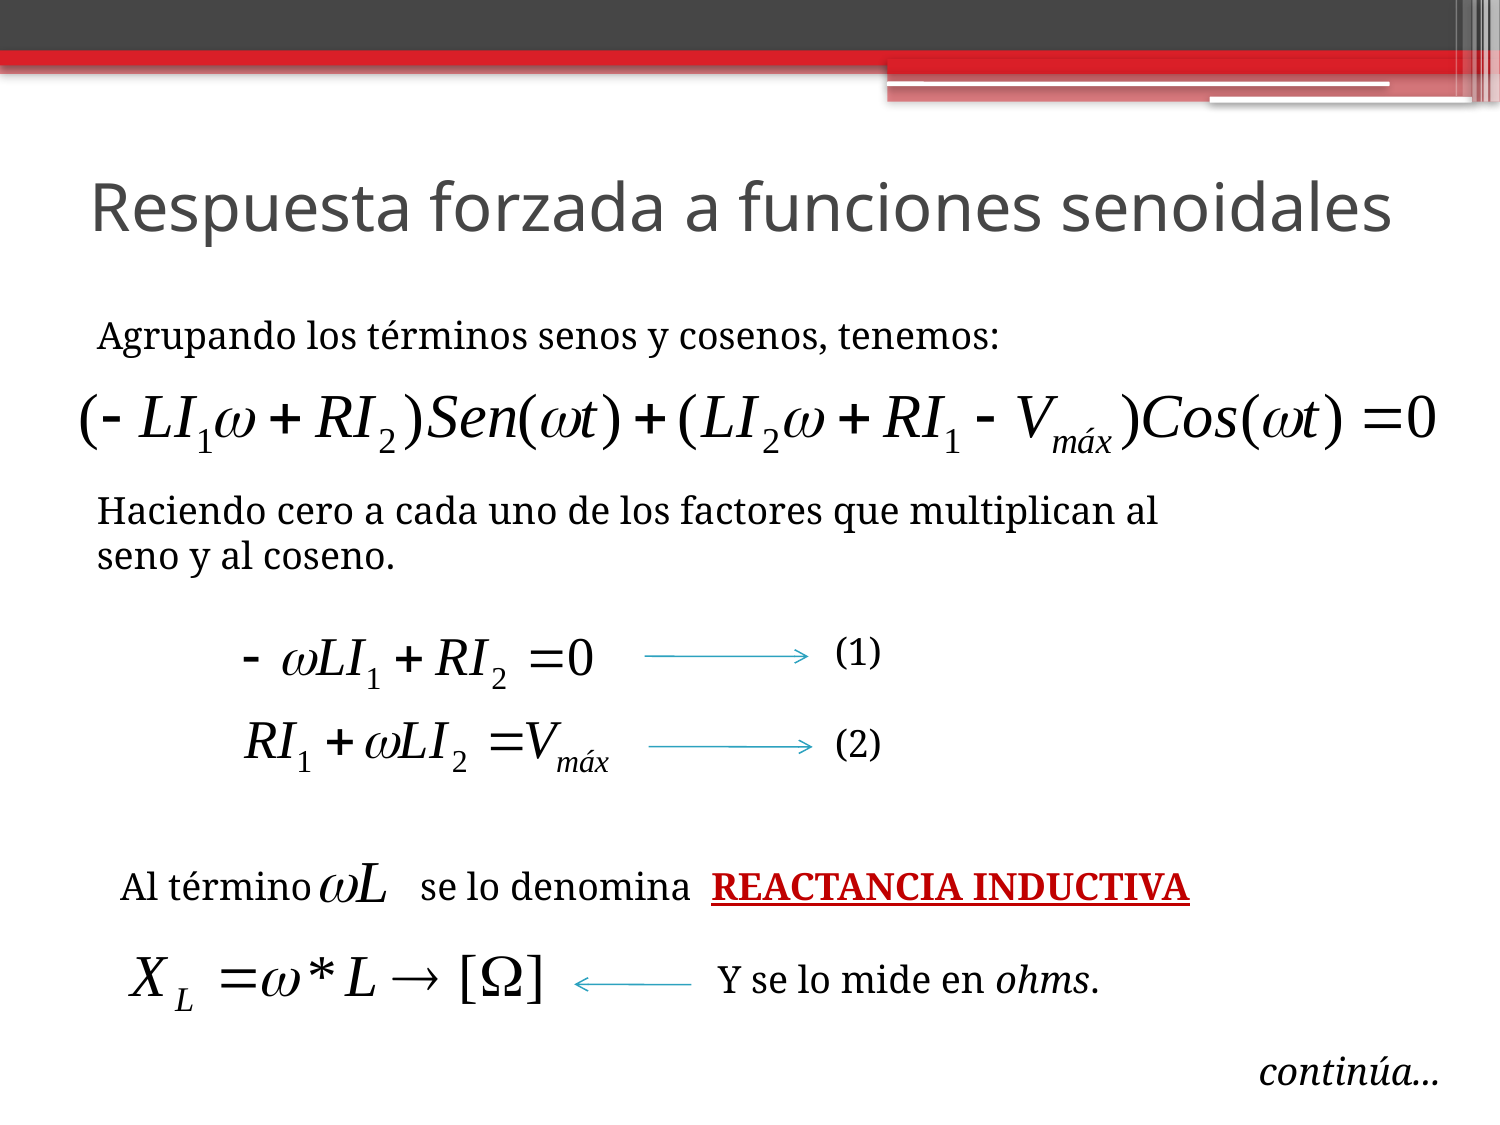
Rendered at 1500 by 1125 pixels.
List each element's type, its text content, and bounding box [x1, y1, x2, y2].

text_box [70, 374, 1446, 469]
text_box Haciendo cero a cada uno de los factores que multiplican al seno y al coseno. [82, 480, 1219, 585]
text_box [116, 937, 553, 1022]
text_box continúa... [1243, 1040, 1477, 1101]
text_box (1) [820, 621, 926, 681]
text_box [234, 620, 622, 786]
text_box Al término se lo denomina REACTANCIA INDUCTIVA [406, 855, 1243, 916]
text_box (2) [820, 712, 926, 773]
text_box Al término se lo denomina REACTANCIA INDUCTIVA [105, 855, 304, 916]
text_box Y se lo mide en ohms. [703, 949, 1207, 1009]
title Respuesta forzada a funciones senoidales [75, 117, 1425, 293]
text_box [309, 847, 400, 918]
text_box Agrupando los términos senos y cosenos, tenemos: [82, 304, 1219, 365]
